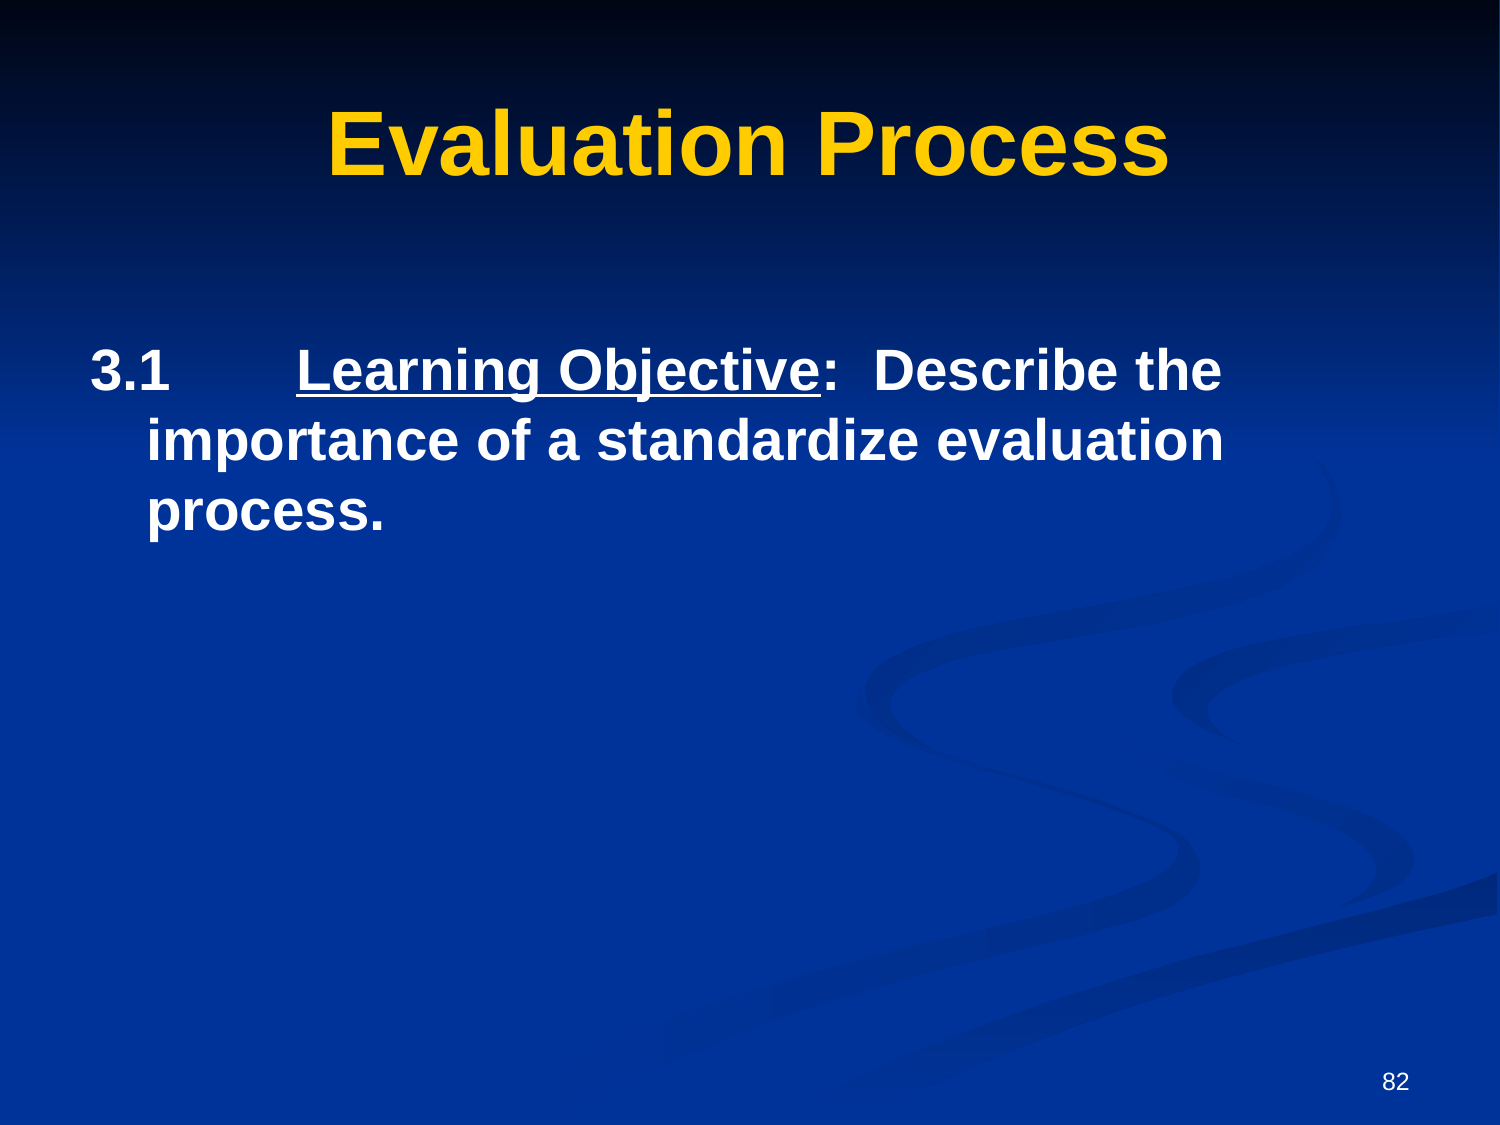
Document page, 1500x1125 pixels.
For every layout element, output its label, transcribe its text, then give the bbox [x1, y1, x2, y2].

list 3.1 Learning Objective: Describe the importance of a standardize evaluation process. [74, 324, 1426, 1076]
title Evaluation Process [74, 44, 1426, 233]
slide_number 82 [1074, 1076, 1426, 1104]
